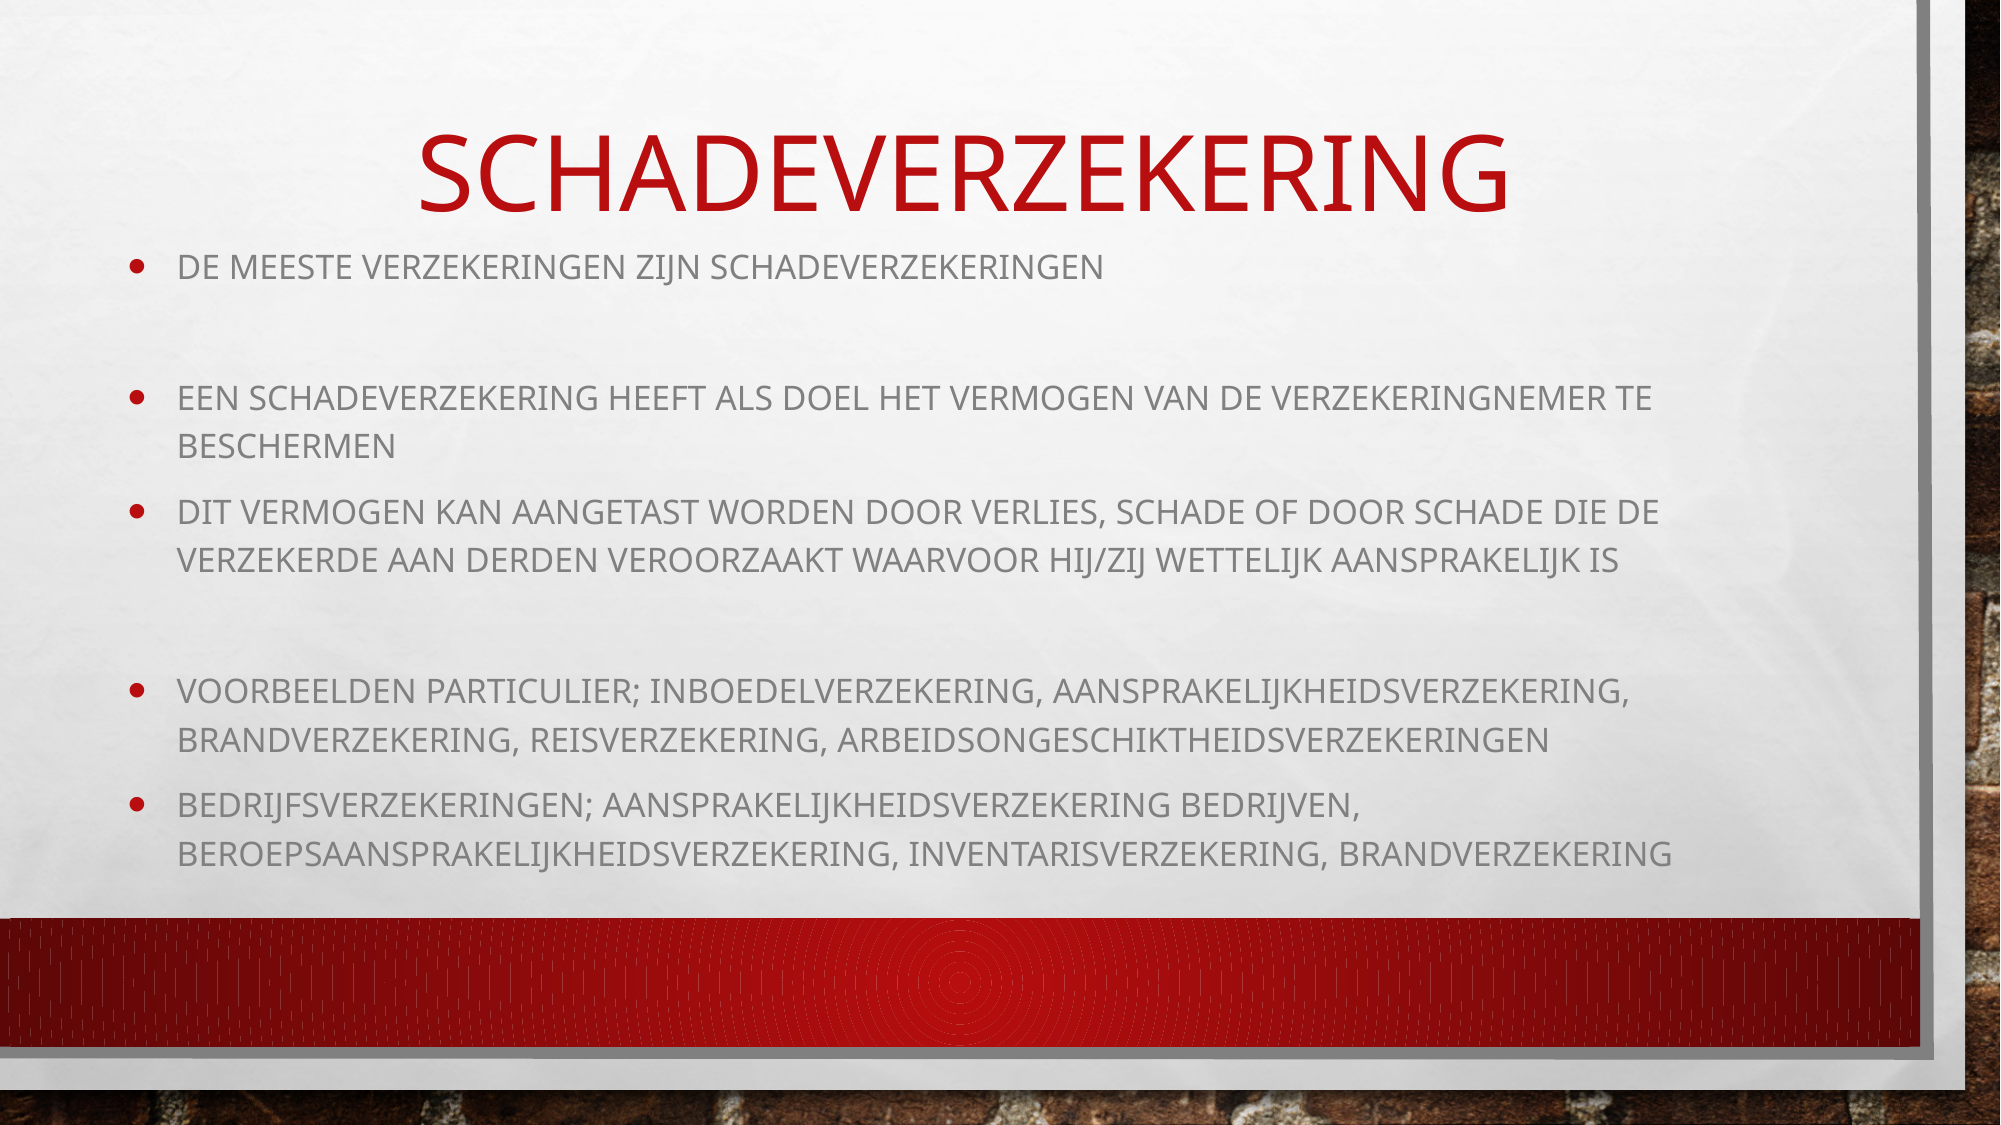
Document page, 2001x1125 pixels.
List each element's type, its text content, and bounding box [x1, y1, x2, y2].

list De meeste verzekeringen zijn schadeverzekeringen Een schadeverzekering heeft als doel het vermogen van de verzekeringnemer te beschermen Dit vermogen kan aangetast worden door verlies, schade of door schade die de verzekerde aan derden veroorzaakt waarvoor hij/zij wettelijk aansprakelijk is Voorbeelden particulier; inboedelverzekering, aansprakelijkheidsverzekering, brandverzekering, reisverzekering, arbeidsongeschiktheidsverzekeringen Bedrijfsverzekeringen; aansprakelijkheidsverzekering bedrijven, beroepsaansprakelijkheidsverzekering, inventarisverzekering, brandverzekering [112, 230, 1818, 883]
picture [0, 0, 2000, 1125]
title schadeverzekering [112, 112, 1818, 230]
